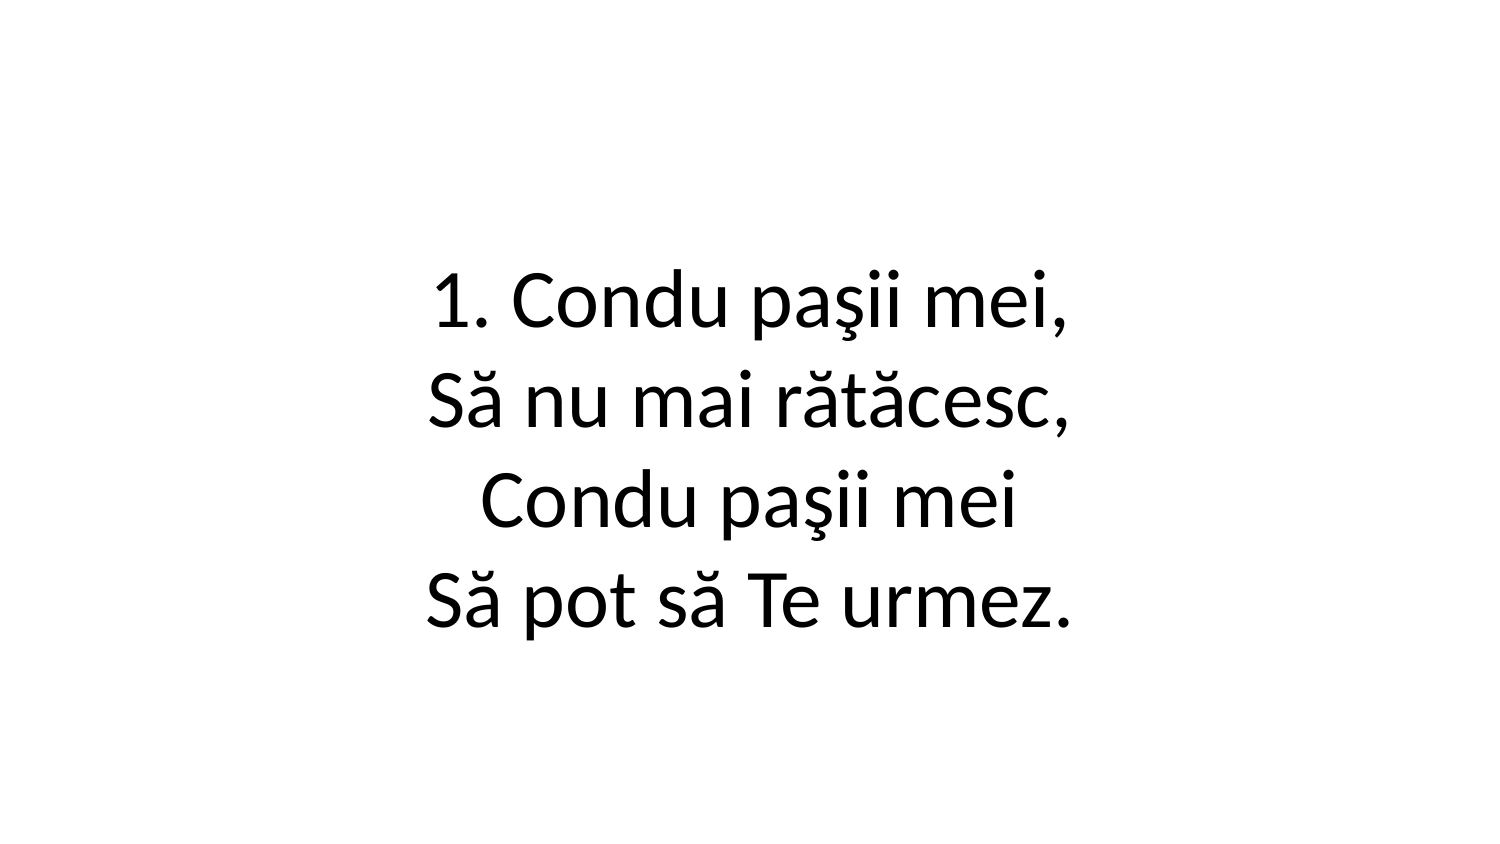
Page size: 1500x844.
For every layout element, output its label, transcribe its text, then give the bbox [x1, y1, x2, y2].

text_box 1. Condu paşii mei, Să nu mai rătăcesc, Condu paşii mei Să pot să Te urmez. [410, 192, 1090, 652]
